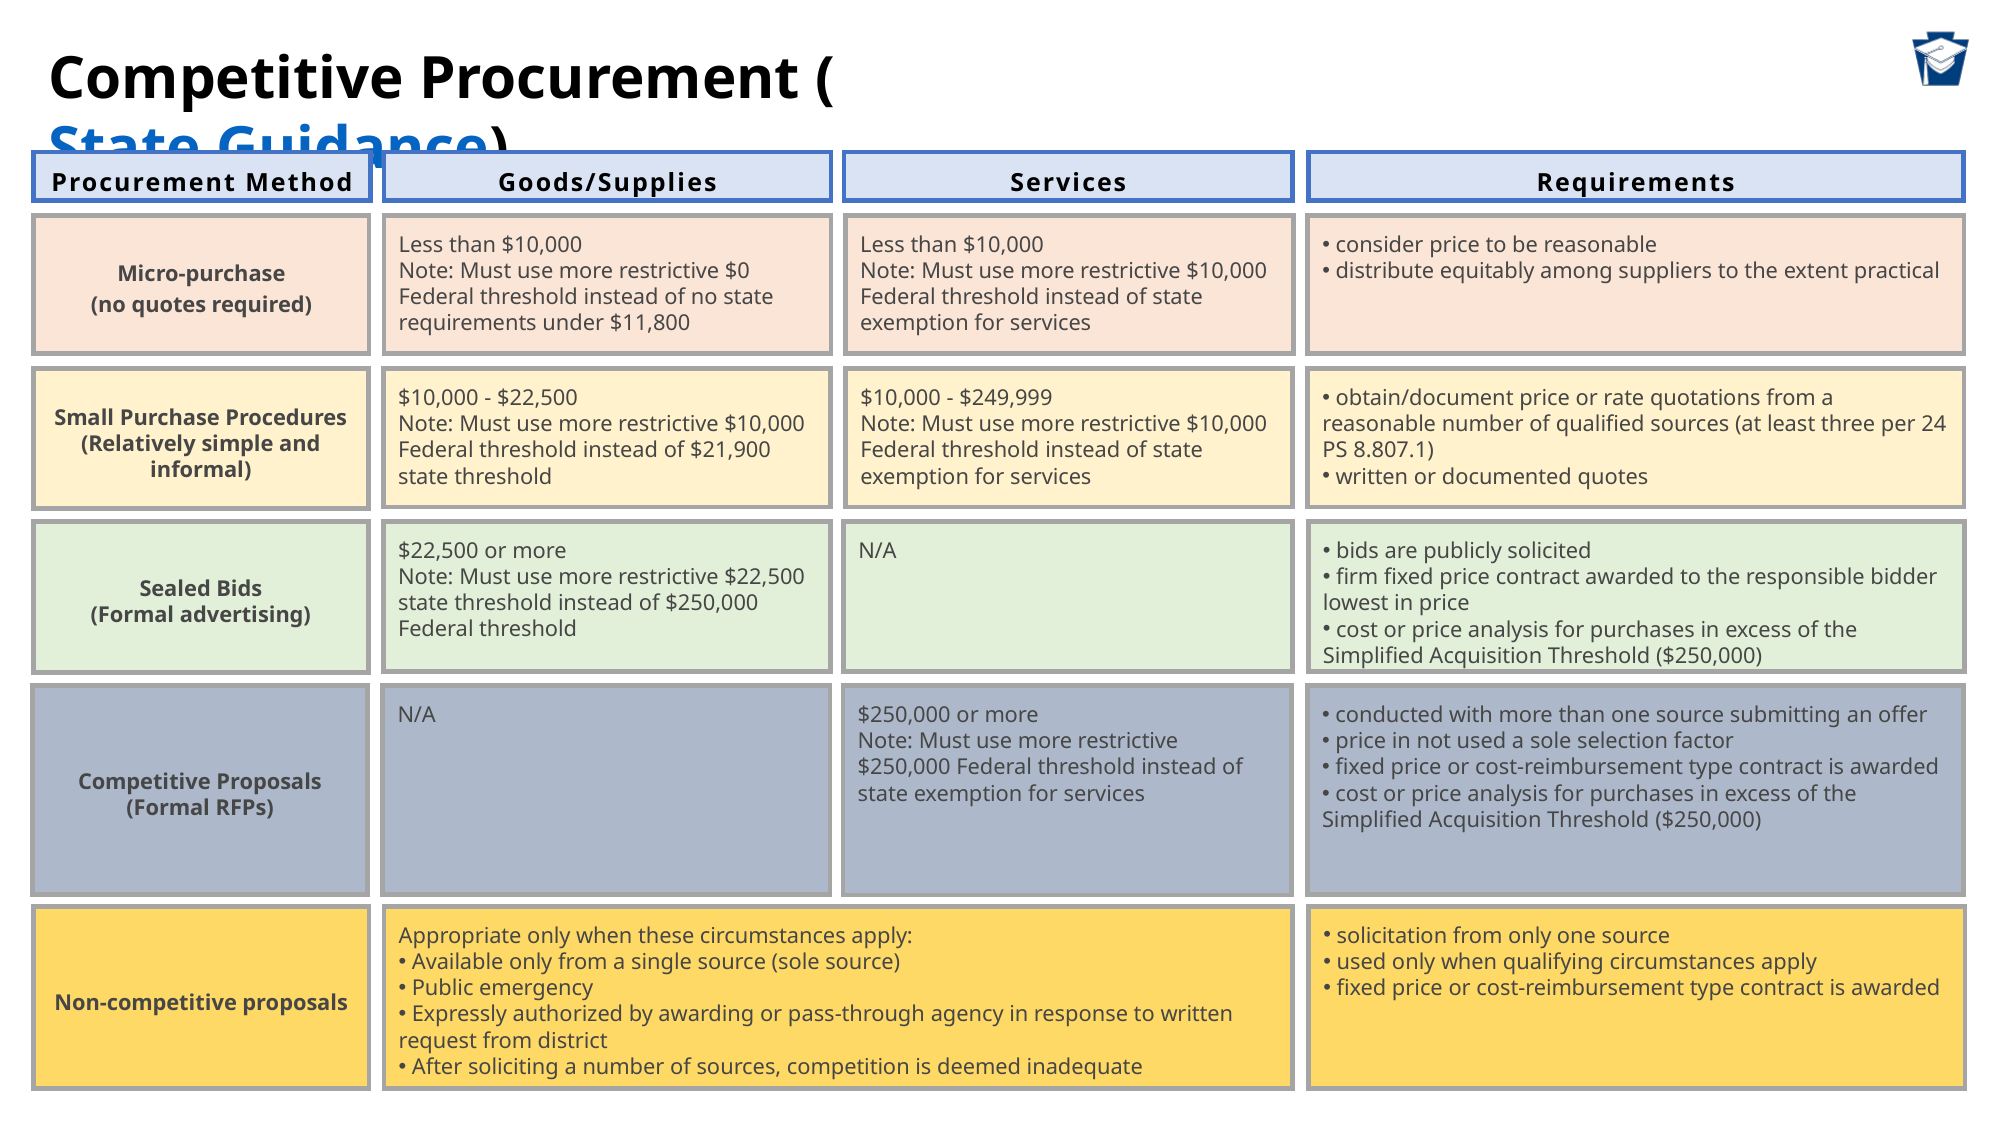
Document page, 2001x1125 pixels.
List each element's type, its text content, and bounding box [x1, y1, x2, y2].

text_box N/A [382, 685, 831, 895]
text_box Procurement Method [33, 151, 372, 202]
text_box Less than $10,000 Note: Must use more restrictive $0 Federal threshold instead of no state requirements under $11,800 [383, 214, 832, 355]
text_box Less than $10,000 Note: Must use more restrictive $10,000 Federal threshold instead of state exemption for services [844, 214, 1294, 355]
text_box consider price to be reasonable distribute equitably among suppliers to the extent practical [1307, 214, 1965, 355]
text_box Goods/Supplies [383, 151, 832, 202]
text_box conducted with more than one source submitting an offer price in not used a sole selection factor fixed price or cost-reimbursement type contract is awarded cost or price analysis for purchases in excess of the Simplified Acquisition Threshold ($250,000) [1306, 685, 1965, 896]
text_box $22,500 or more Note: Must use more restrictive $22,500 state threshold instead of $250,000 Federal threshold [382, 520, 832, 673]
text_box Services [843, 151, 1294, 202]
text_box Competitive Proposals (Formal RFPs) [31, 685, 369, 895]
picture [1904, 21, 1977, 93]
text_box Small Purchase Procedures (Relatively simple and informal) [32, 368, 370, 510]
text_box $10,000 - $249,999 Note: Must use more restrictive $10,000 Federal threshold instead of state exemption for services [845, 368, 1294, 508]
title Competitive Procurement (State Guidance) [33, 33, 1169, 236]
text_box Requirements [1307, 151, 1965, 202]
text_box solicitation from only one source used only when qualifying circumstances apply fixed price or cost-reimbursement type contract is awarded [1308, 905, 1966, 1090]
text_box obtain/document price or rate quotations from a reasonable number of qualified sources (at least three per 24 PS 8.807.1) written or documented quotes [1307, 368, 1965, 508]
text_box $10,000 - $22,500 Note: Must use more restrictive $10,000 Federal threshold instead of $21,900 state threshold [382, 368, 832, 508]
text_box N/A [843, 520, 1293, 673]
text_box $250,000 or more Note: Must use more restrictive $250,000 Federal threshold instead of state exemption for services [842, 685, 1293, 896]
text_box Appropriate only when these circumstances apply: Available only from a single source (sole source) Public emergency Expressly authorized by awarding or pass-through agency in response to written request from district After soliciting a number of sources, competition is deemed inadequate [383, 905, 1294, 1090]
text_box Non-competitive proposals [33, 905, 370, 1089]
text_box bids are publicly solicited firm fixed price contract awarded to the responsible bidder lowest in price cost or price analysis for purchases in excess of the Simplified Acquisition Threshold ($250,000) [1307, 520, 1966, 673]
text_box Sealed Bids (Formal advertising) [32, 520, 370, 674]
text_box Micro-purchase (no quotes required) [33, 214, 370, 354]
